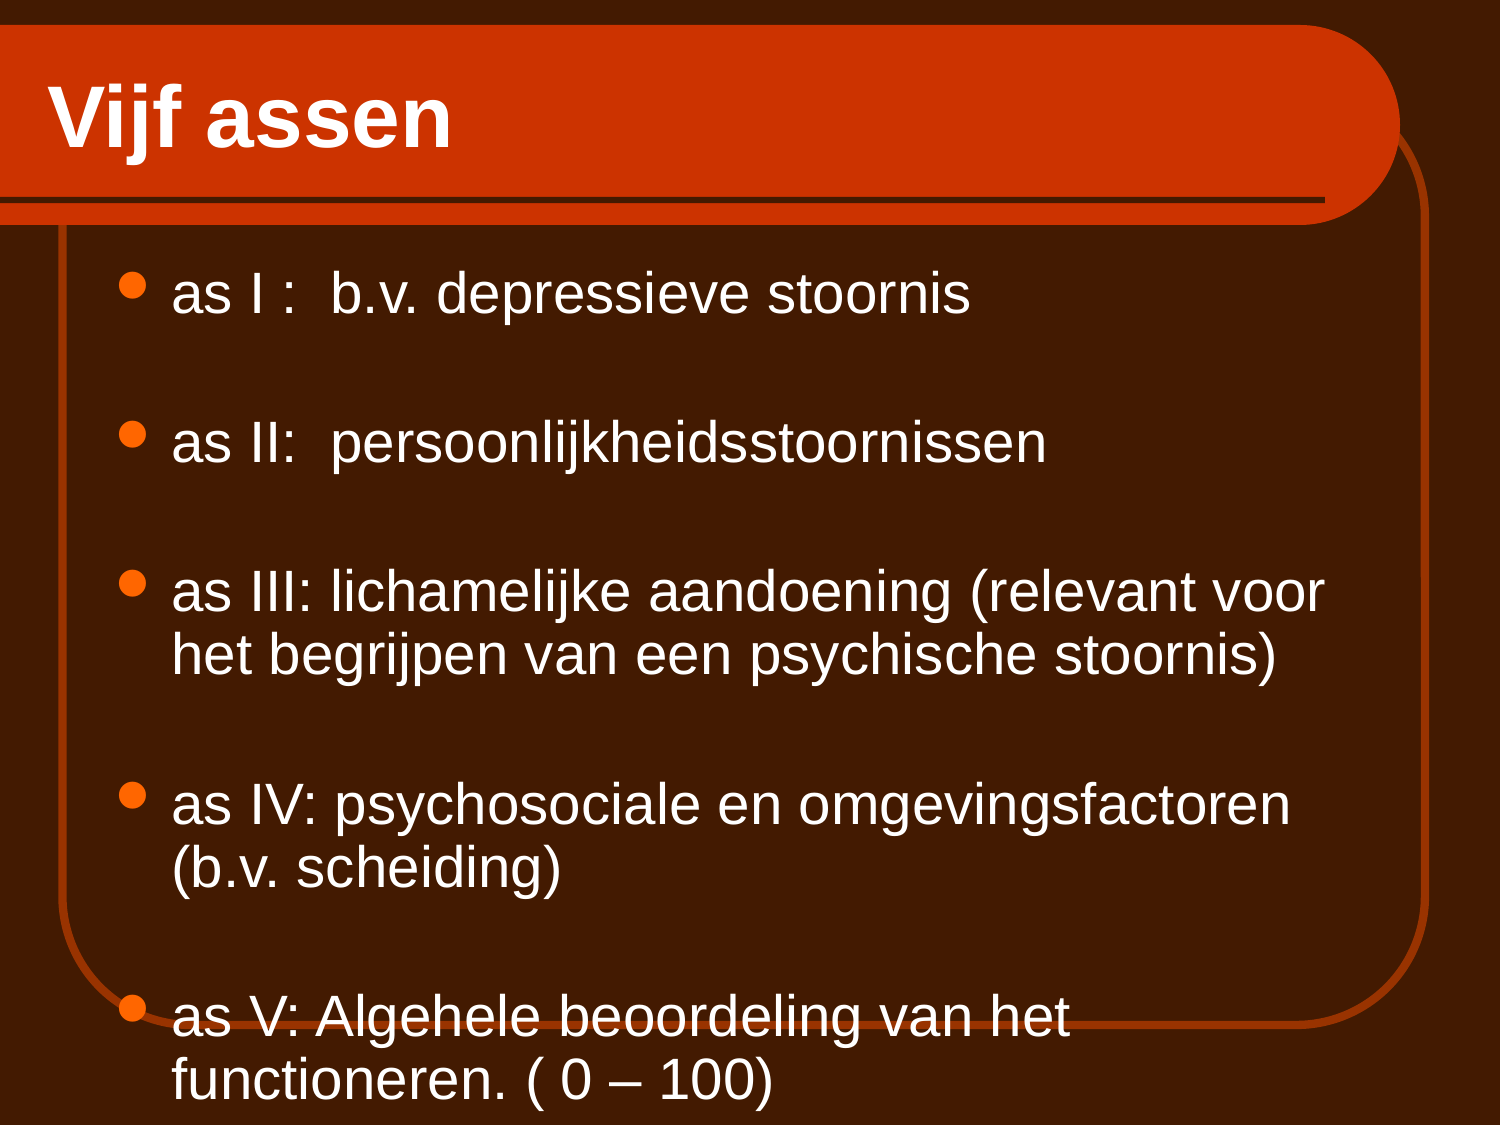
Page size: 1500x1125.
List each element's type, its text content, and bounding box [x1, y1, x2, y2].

title Vijf assen [32, 37, 1347, 188]
list as I : b.v. depressieve stoornis as II: persoonlijkheidsstoornissen as III: lichamelijke aandoening (relevant voor het begrijpen van een psychische stoornis) as IV: psychosociale en omgevingsfactoren (b.v. scheiding) as V: Algehele beoordeling van het functioneren. ( 0 – 100) [100, 255, 1389, 1071]
